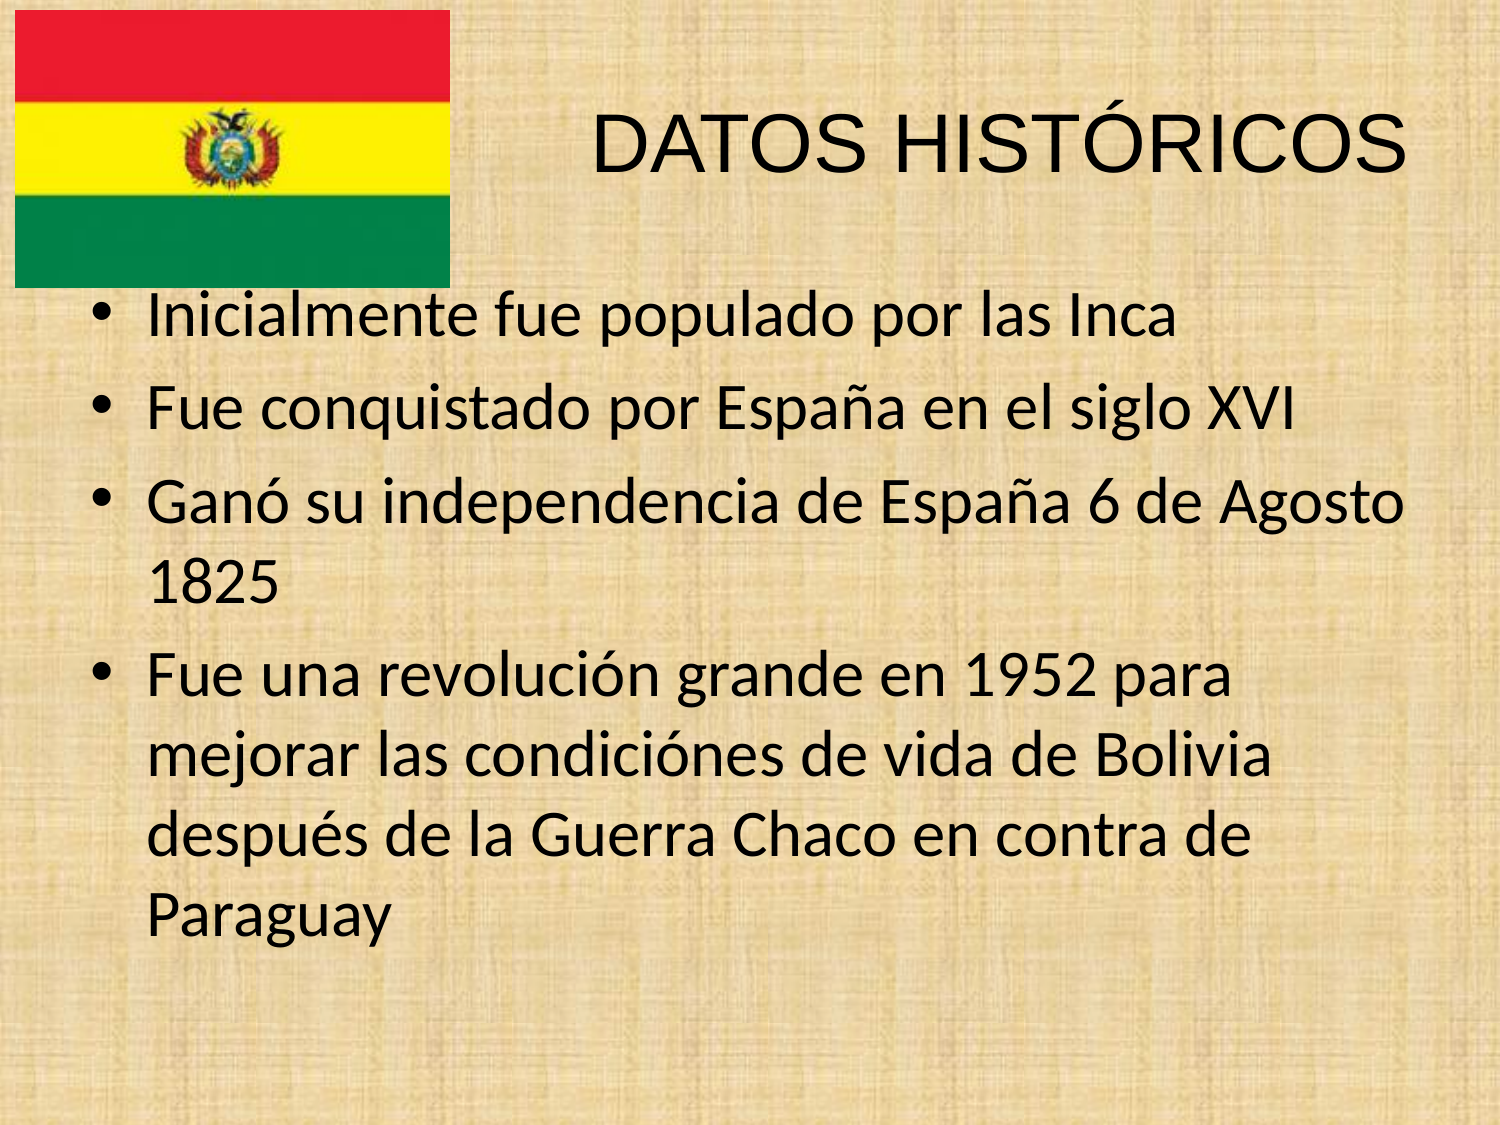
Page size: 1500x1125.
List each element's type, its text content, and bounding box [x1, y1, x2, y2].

list Inicialmente fue populado por las Inca Fue conquistado por España en el siglo XVI Ganó su independencia de España 6 de Agosto 1825 Fue una revolución grande en 1952 para mejorar las condiciónes de vida de Bolivia después de la Guerra Chaco en contra de Paraguay [75, 262, 1425, 1005]
title DATOS HISTÓRICOS [455, 45, 1425, 233]
picture [15, 10, 451, 288]
